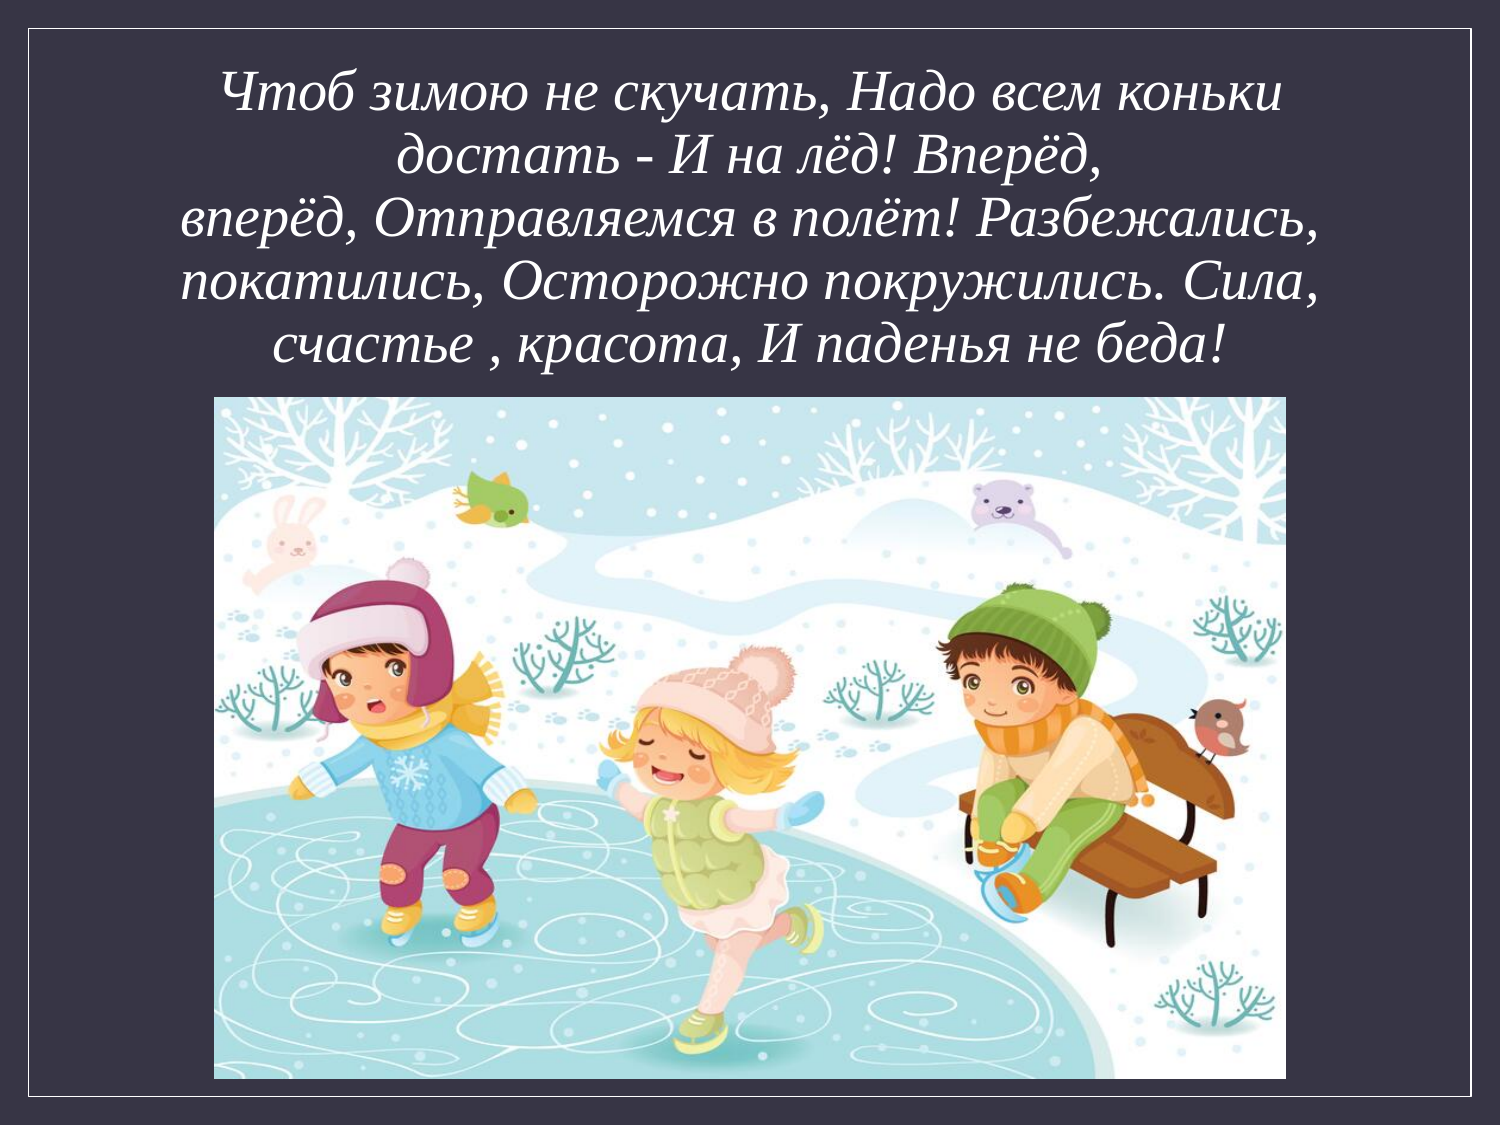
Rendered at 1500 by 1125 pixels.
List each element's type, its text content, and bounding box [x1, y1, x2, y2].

picture [214, 397, 1286, 1079]
title Чтоб зимою не скучать, Надо всем коньки достать - И на лёд! Вперёд, вперёд, Отправляемся в полёт! Разбежались, покатились, Осторожно покружились. Сила, счастье , красота, И паденья не беда! [120, 105, 1380, 331]
